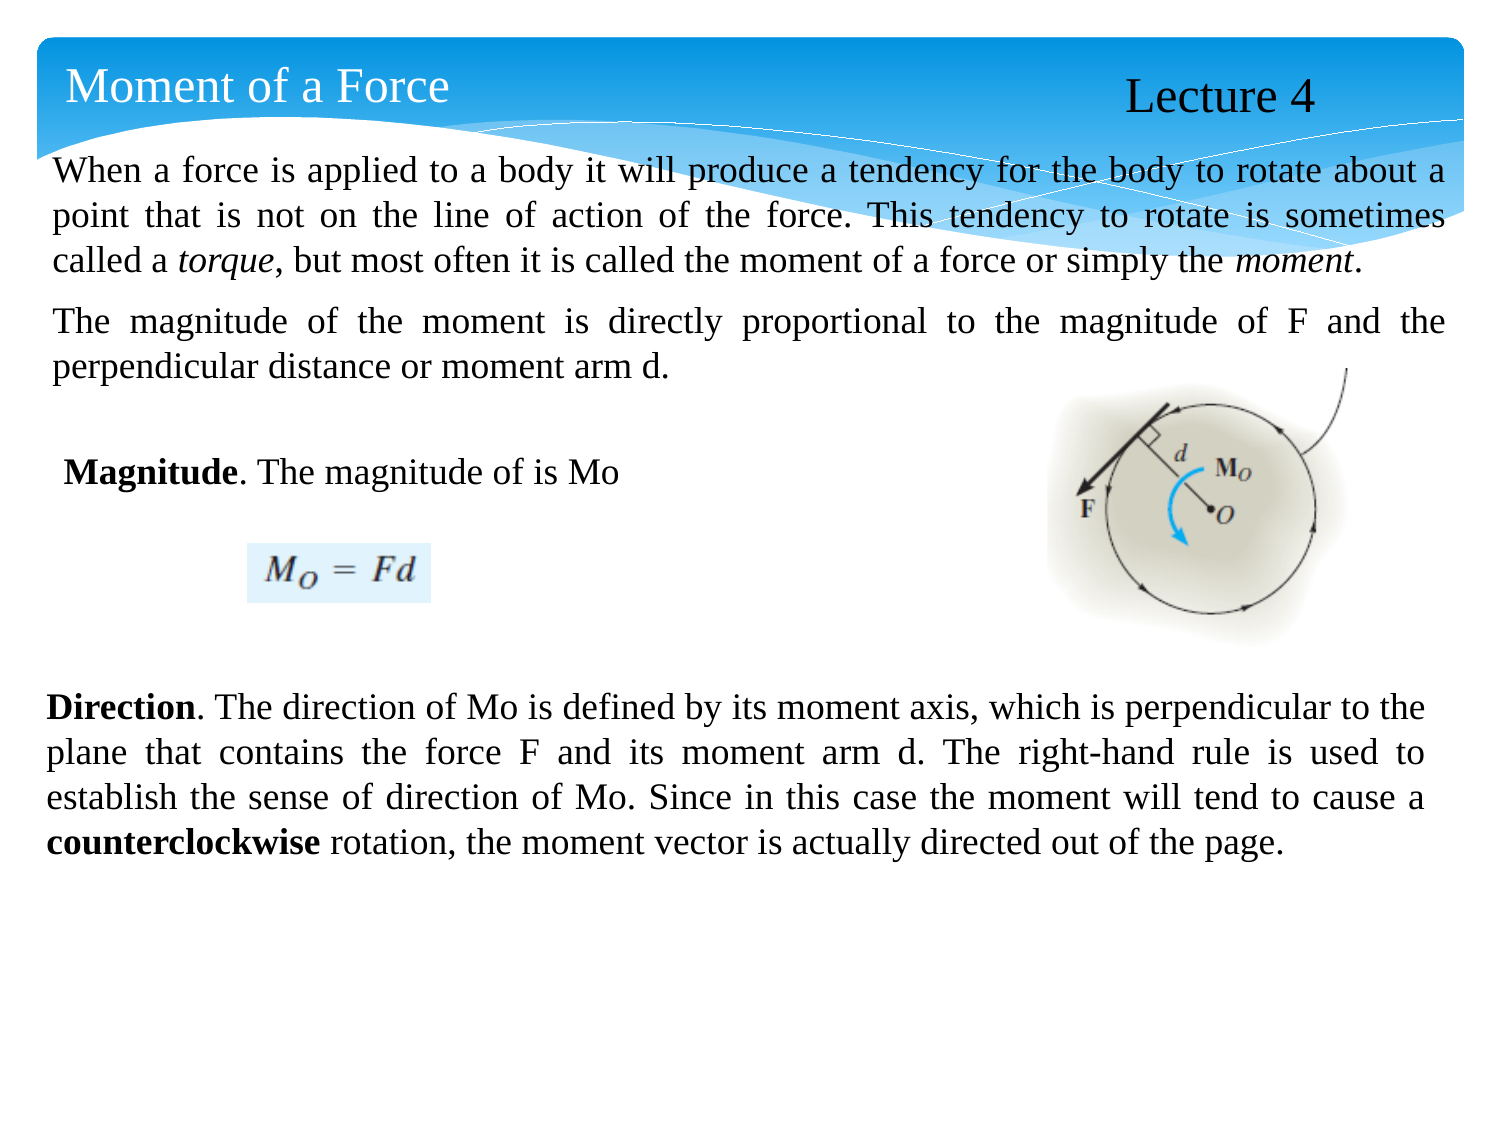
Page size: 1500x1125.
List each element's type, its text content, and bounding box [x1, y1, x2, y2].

text_box Magnitude. The magnitude of is Mo [48, 439, 813, 500]
text_box The magnitude of the moment is directly proportional to the magnitude of F and the perpendicular distance or moment arm d. [37, 288, 1463, 394]
picture [247, 543, 431, 604]
picture [1047, 368, 1463, 647]
text_box Moment of a Force [49, 50, 800, 116]
text_box Direction. The direction of Mo is defined by its moment axis, which is perpendicular to the plane that contains the force F and its moment arm d. The right-hand rule is used to establish the sense of direction of Mo. Since in this case the moment will tend to cause a counterclockwise rotation, the moment vector is actually directed out of the page. [31, 674, 1442, 870]
text_box Lecture 4 [1110, 55, 1381, 130]
text_box When a force is applied to a body it will produce a tendency for the body to rotate about a point that is not on the line of action of the force. This tendency to rotate is sometimes called a torque, but most often it is called the moment of a force or simply the moment. [37, 137, 1463, 288]
